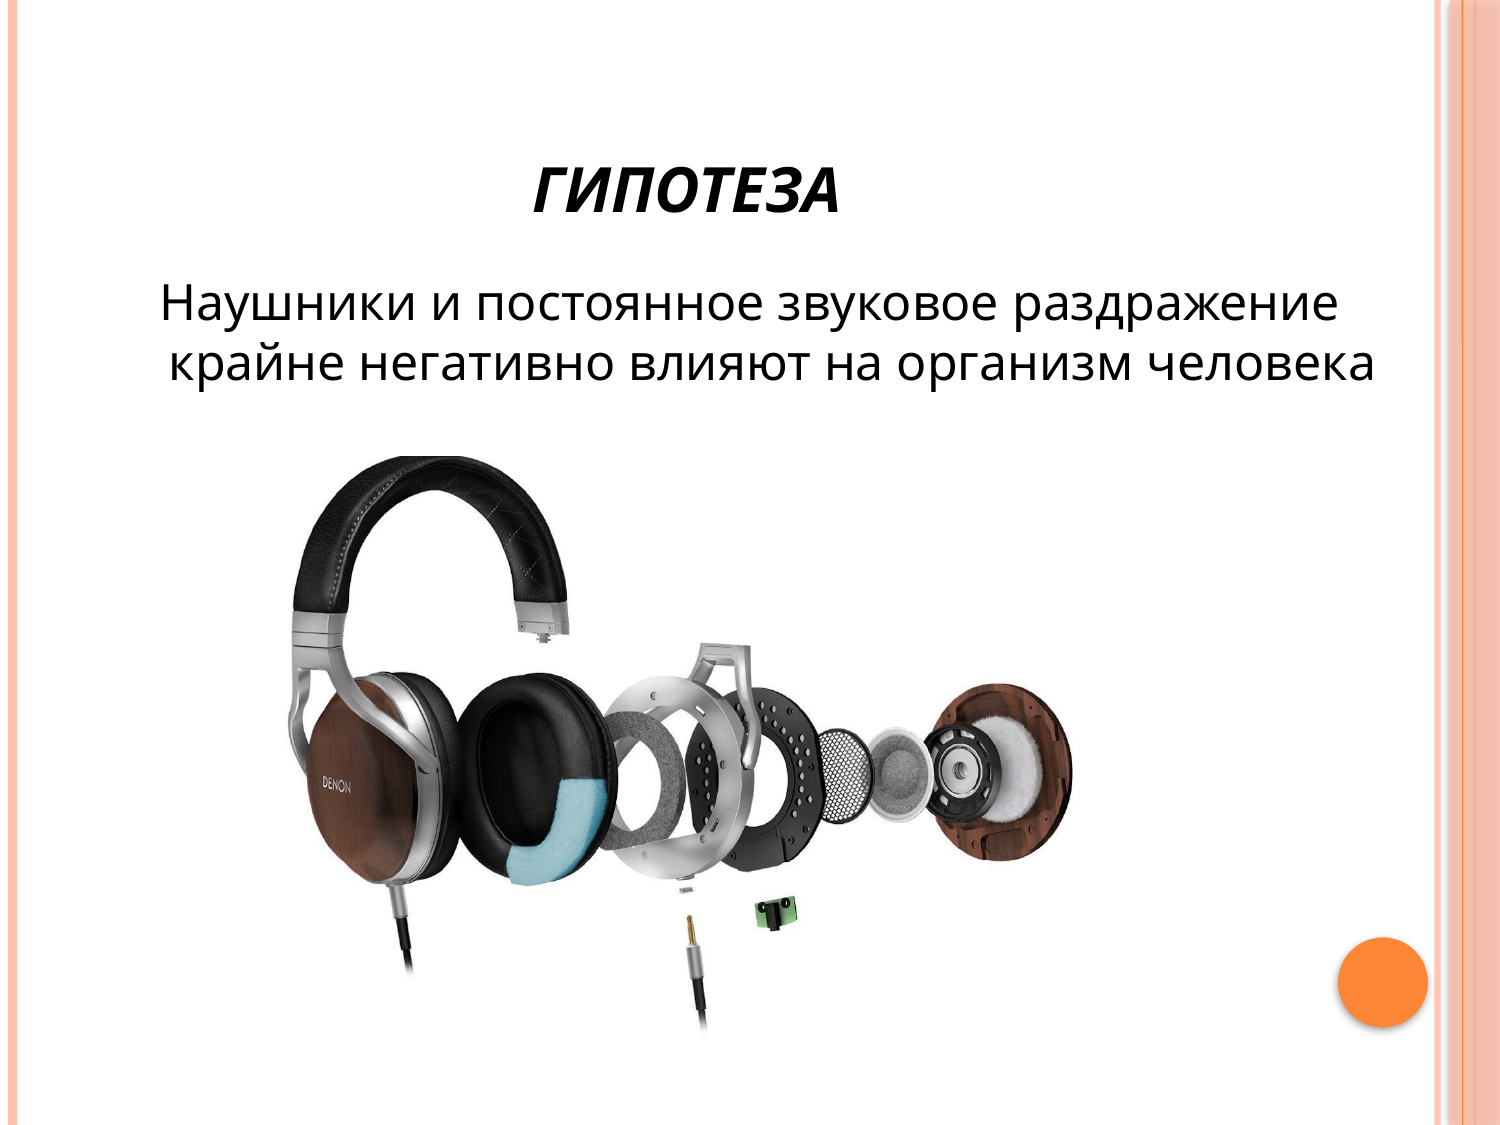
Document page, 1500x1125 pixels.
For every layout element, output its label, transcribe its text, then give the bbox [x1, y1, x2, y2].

list Наушники и постоянное звуковое раздражение крайне негативно влияют на организм человека [75, 262, 1425, 551]
title Гипотеза [75, 45, 1300, 233]
picture [265, 455, 1096, 1035]
